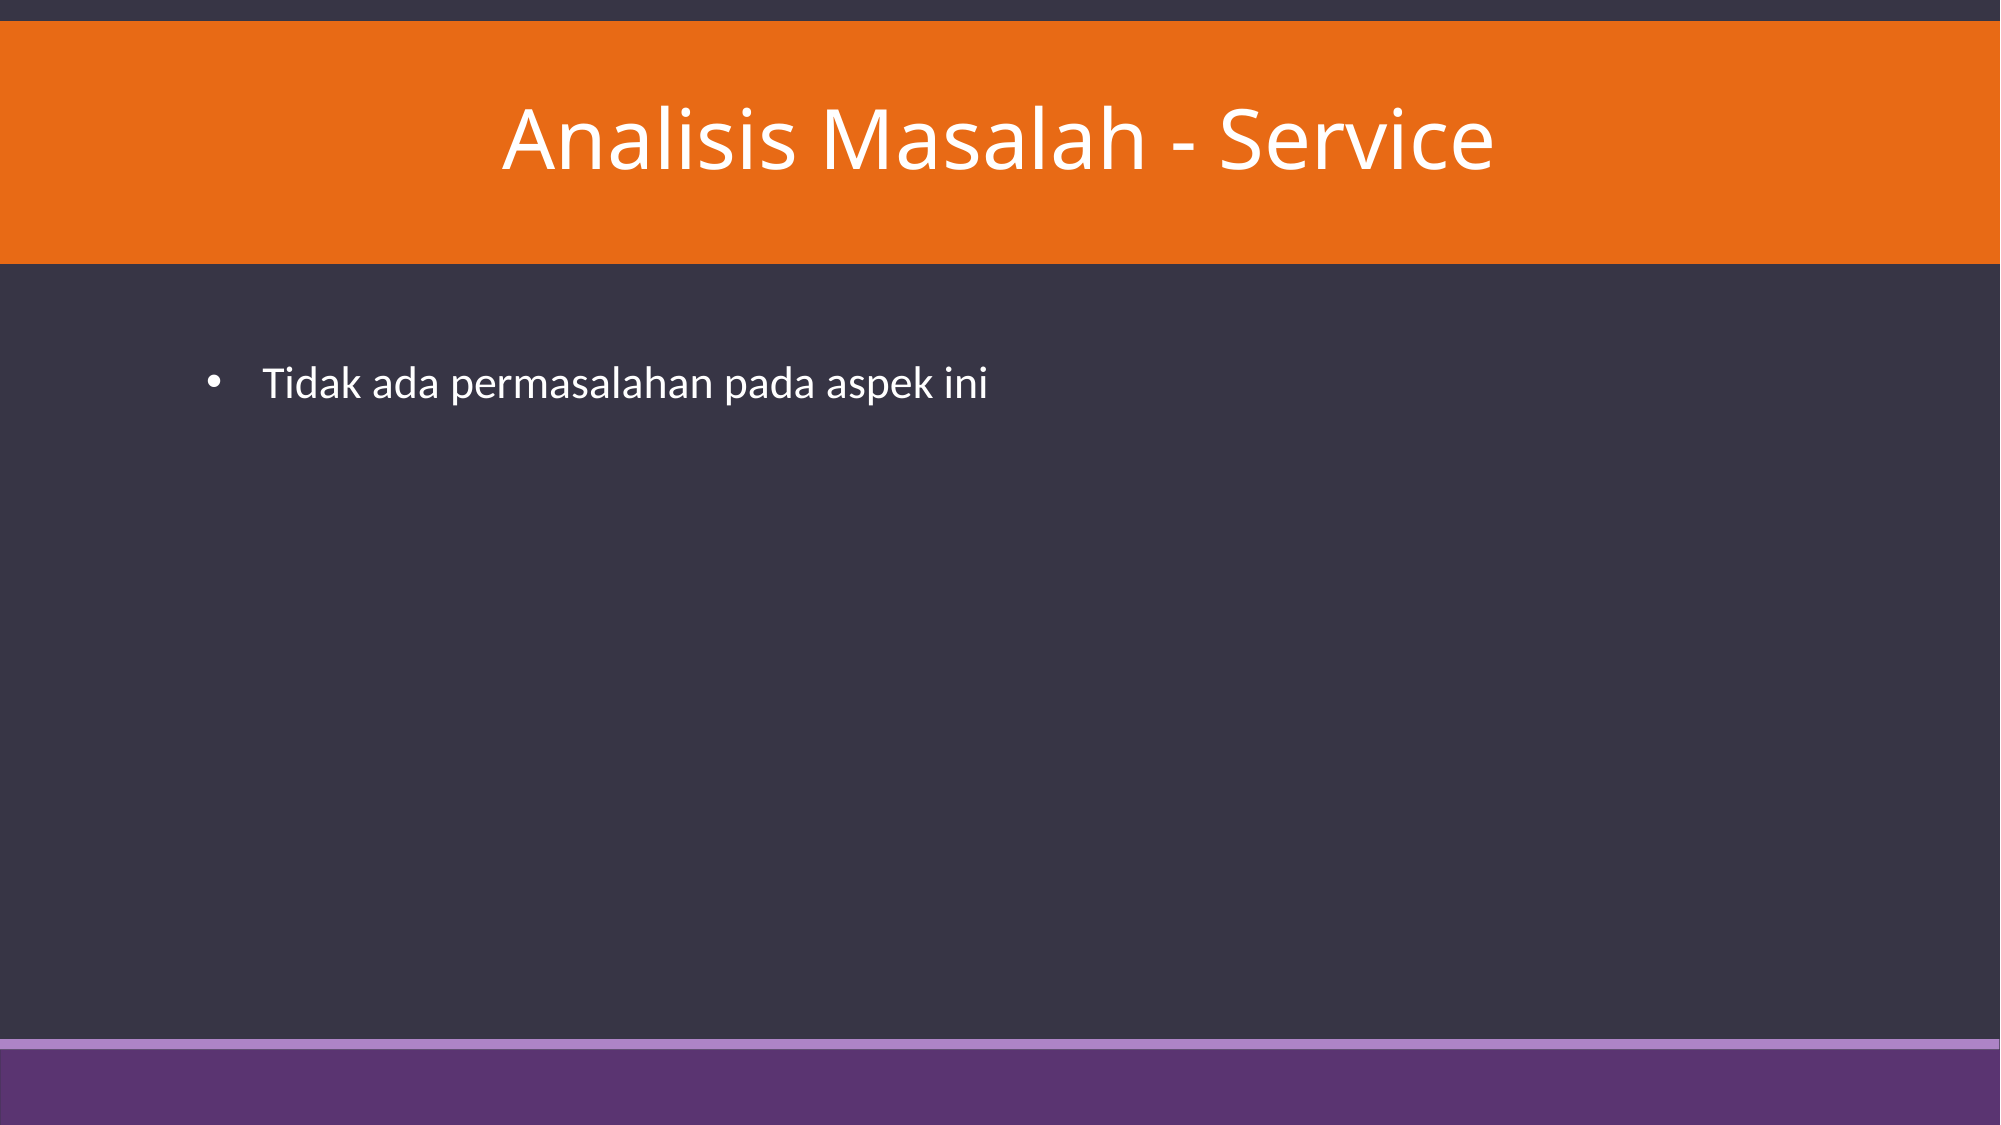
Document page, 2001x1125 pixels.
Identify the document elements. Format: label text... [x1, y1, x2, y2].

text_box Tidak ada permasalahan pada aspek ini [191, 345, 1776, 476]
picture [0, 21, 2000, 265]
